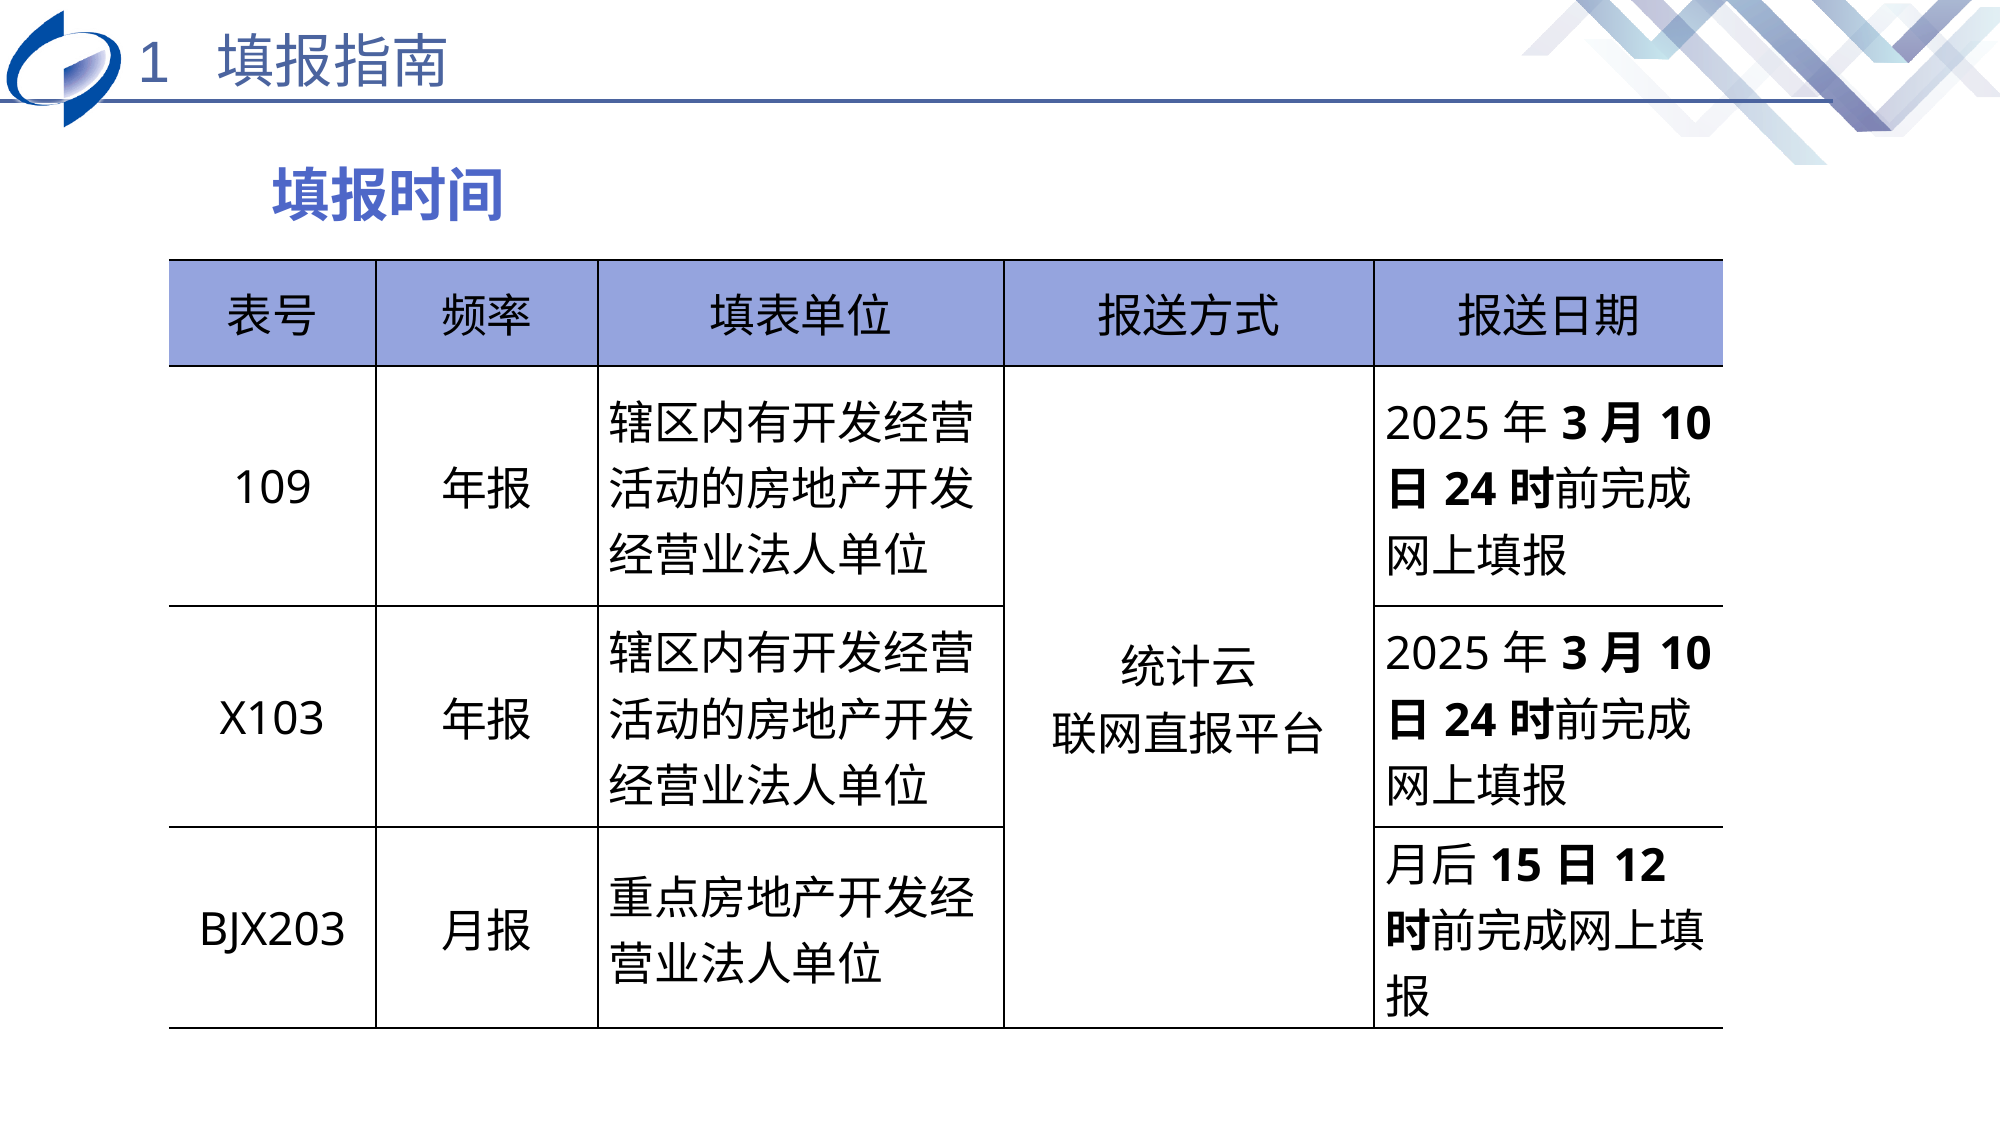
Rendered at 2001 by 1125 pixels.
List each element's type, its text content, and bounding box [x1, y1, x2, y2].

table_cell 月后15日12时前完成网上填报 [1375, 828, 1723, 1027]
table_cell 年报 [377, 367, 597, 605]
text_box 1 填报指南 [122, 0, 804, 100]
table_cell 年报 [377, 607, 597, 826]
table_cell 重点房地产开发经营业法人单位 [599, 828, 1003, 1027]
picture [1412, 0, 2000, 166]
table_cell 109 [169, 367, 375, 605]
text_box 填报时间 [257, 158, 520, 237]
picture [4, 9, 123, 128]
table_header 表号 [169, 261, 375, 365]
table_header 报送日期 [1375, 261, 1723, 365]
table_cell BJX203 [169, 828, 375, 1027]
table_cell X103 [169, 607, 375, 826]
table_header 报送方式 [1005, 261, 1373, 365]
table_header 频率 [377, 261, 597, 365]
table_cell 统计云 联网直报平台 [1005, 367, 1373, 1027]
table_header 填表单位 [599, 261, 1003, 365]
table_cell 辖区内有开发经营活动的房地产开发经营业法人单位 [599, 367, 1003, 605]
table_cell 2025年3月10日24时前完成网上填报 [1375, 367, 1723, 605]
table_cell 月报 [377, 828, 597, 1027]
table_cell 辖区内有开发经营活动的房地产开发经营业法人单位 [599, 607, 1003, 826]
table_cell 2025年3月10日24时前完成网上填报 [1375, 607, 1723, 826]
